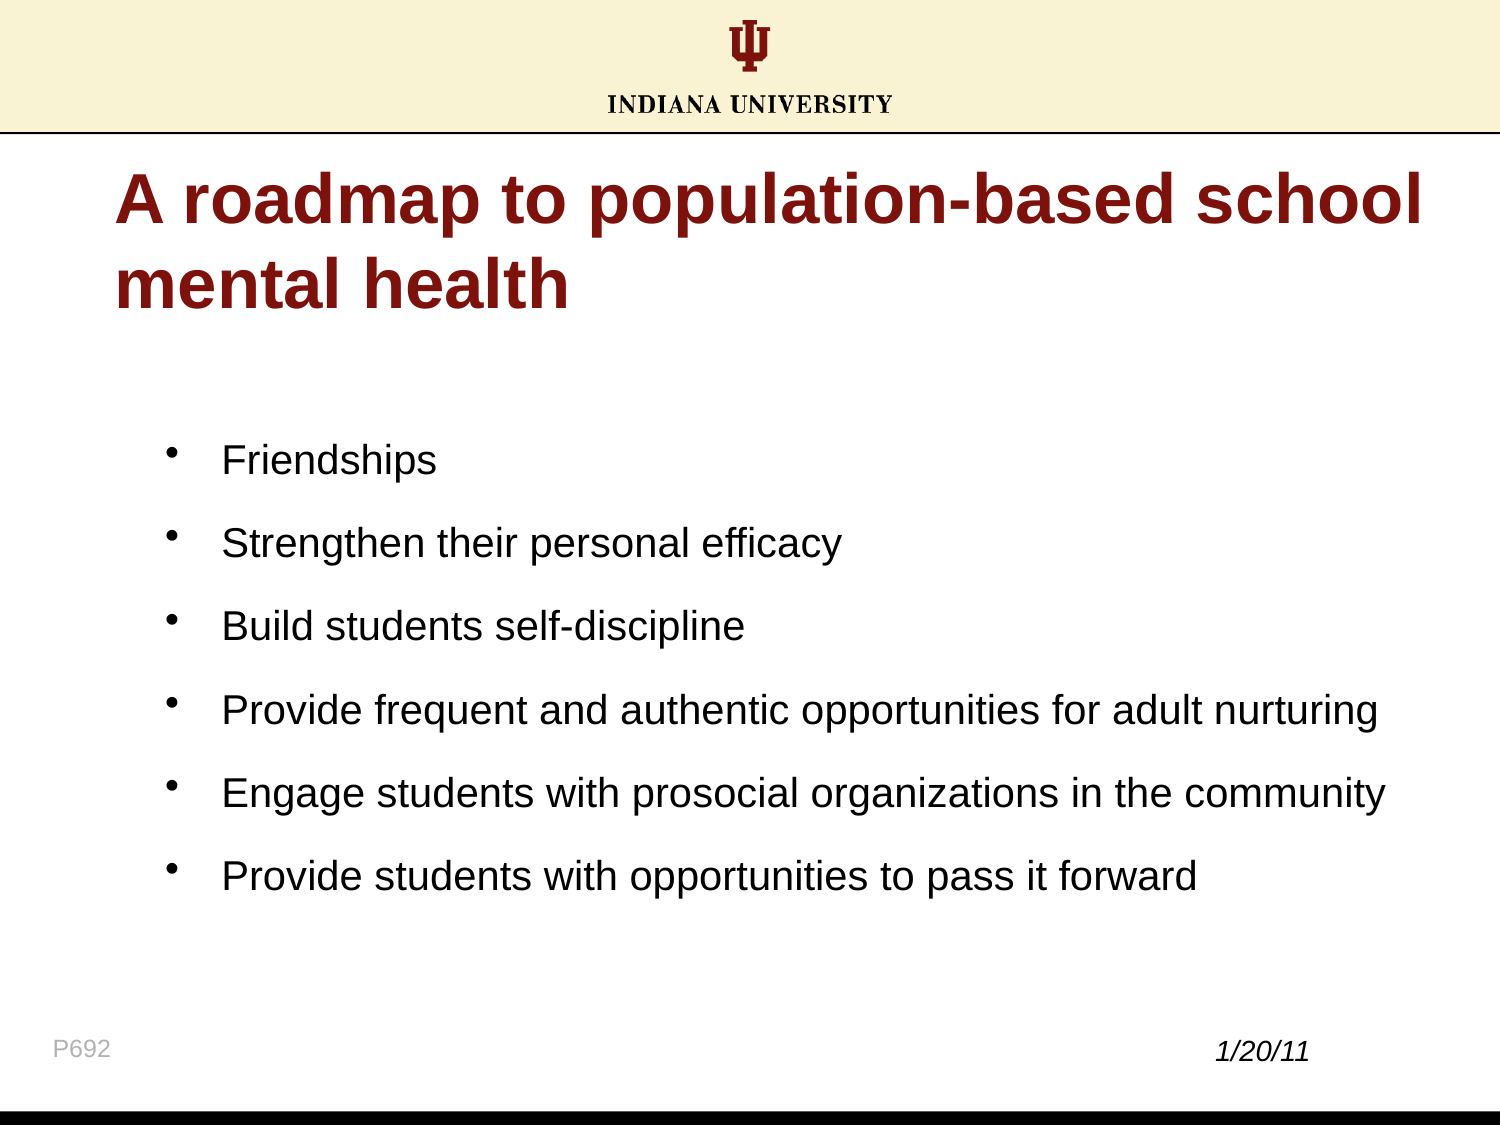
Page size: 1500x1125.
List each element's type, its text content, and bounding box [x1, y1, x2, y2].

picture [608, 20, 892, 113]
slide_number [1199, 1024, 1463, 1076]
title A roadmap to population-based school mental health [99, 125, 1458, 350]
list Friendships Strengthen their personal efficacy Build students self-discipline Provide frequent and authentic opportunities for adult nurturing Engage students with prosocial organizations in the community Provide students with opportunities to pass it forward [150, 399, 1425, 1000]
footer P692 [37, 1024, 851, 1076]
